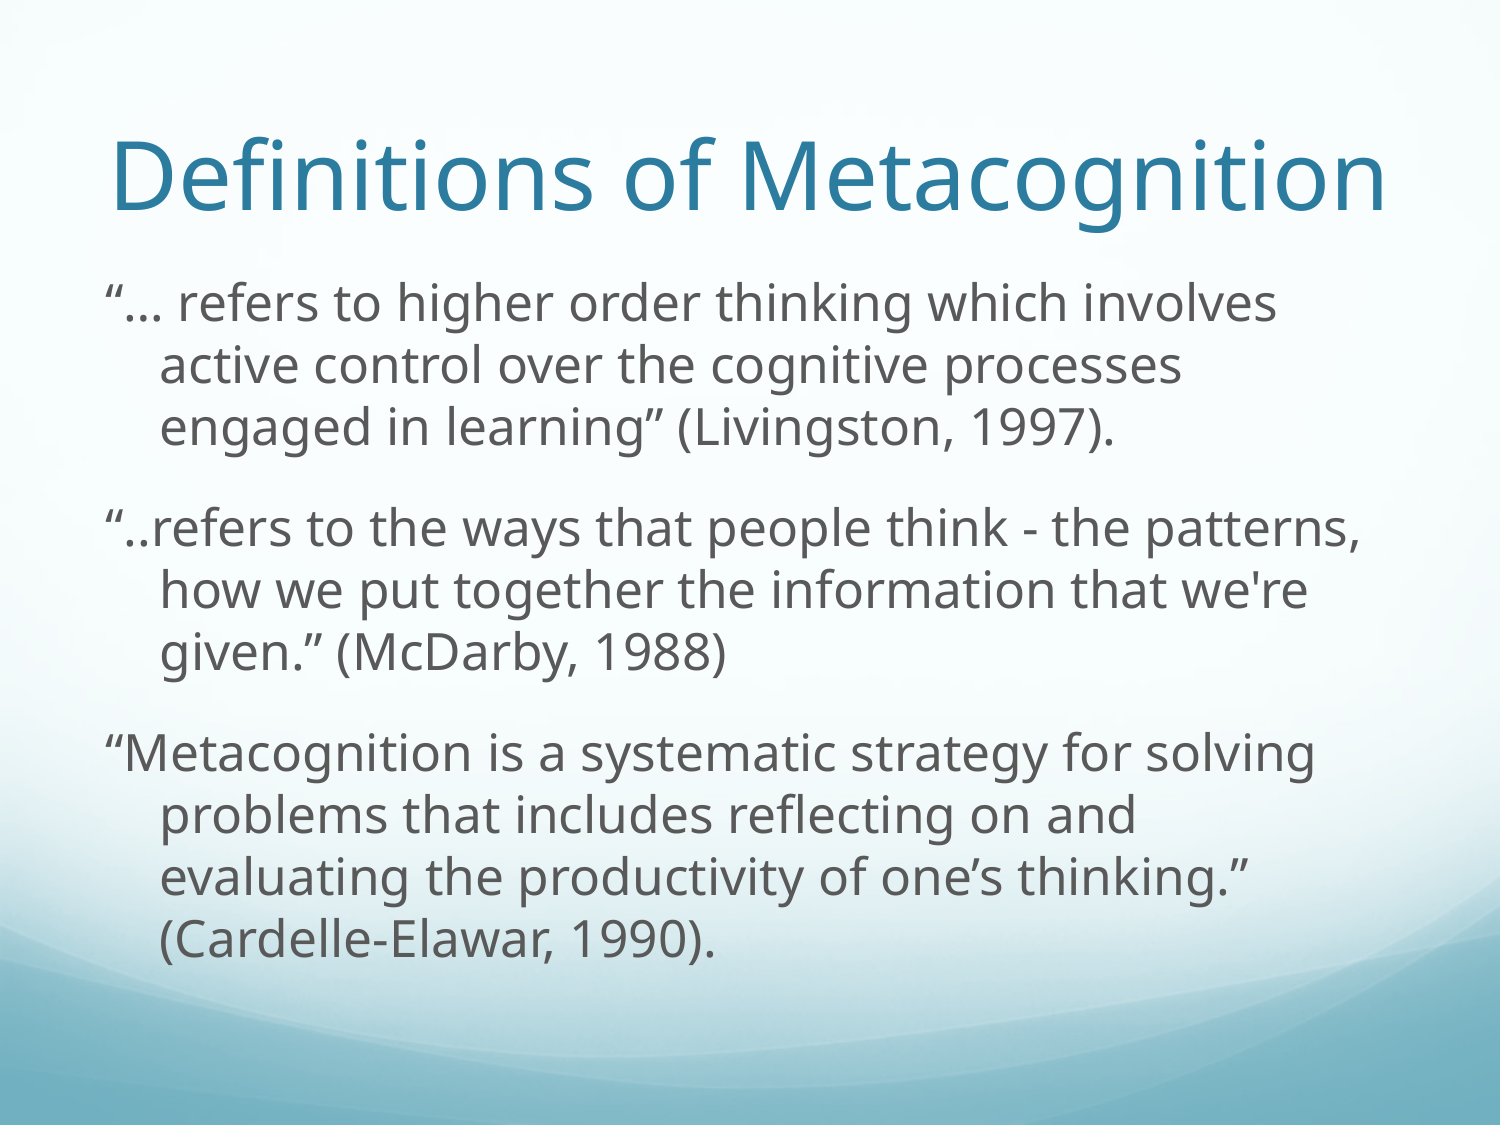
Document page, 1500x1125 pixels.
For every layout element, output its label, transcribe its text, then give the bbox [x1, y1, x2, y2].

title Definitions of Metacognition [90, 17, 1410, 237]
list “… refers to higher order thinking which involves active control over the cognitive processes engaged in learning” (Livingston, 1997). “..refers to the ways that people think - the patterns, how we put together the information that we're given.” (McDarby, 1988) “Metacognition is a systematic strategy for solving problems that includes reflecting on and evaluating the productivity of one’s thinking.” (Cardelle-Elawar, 1990). [90, 262, 1410, 975]
